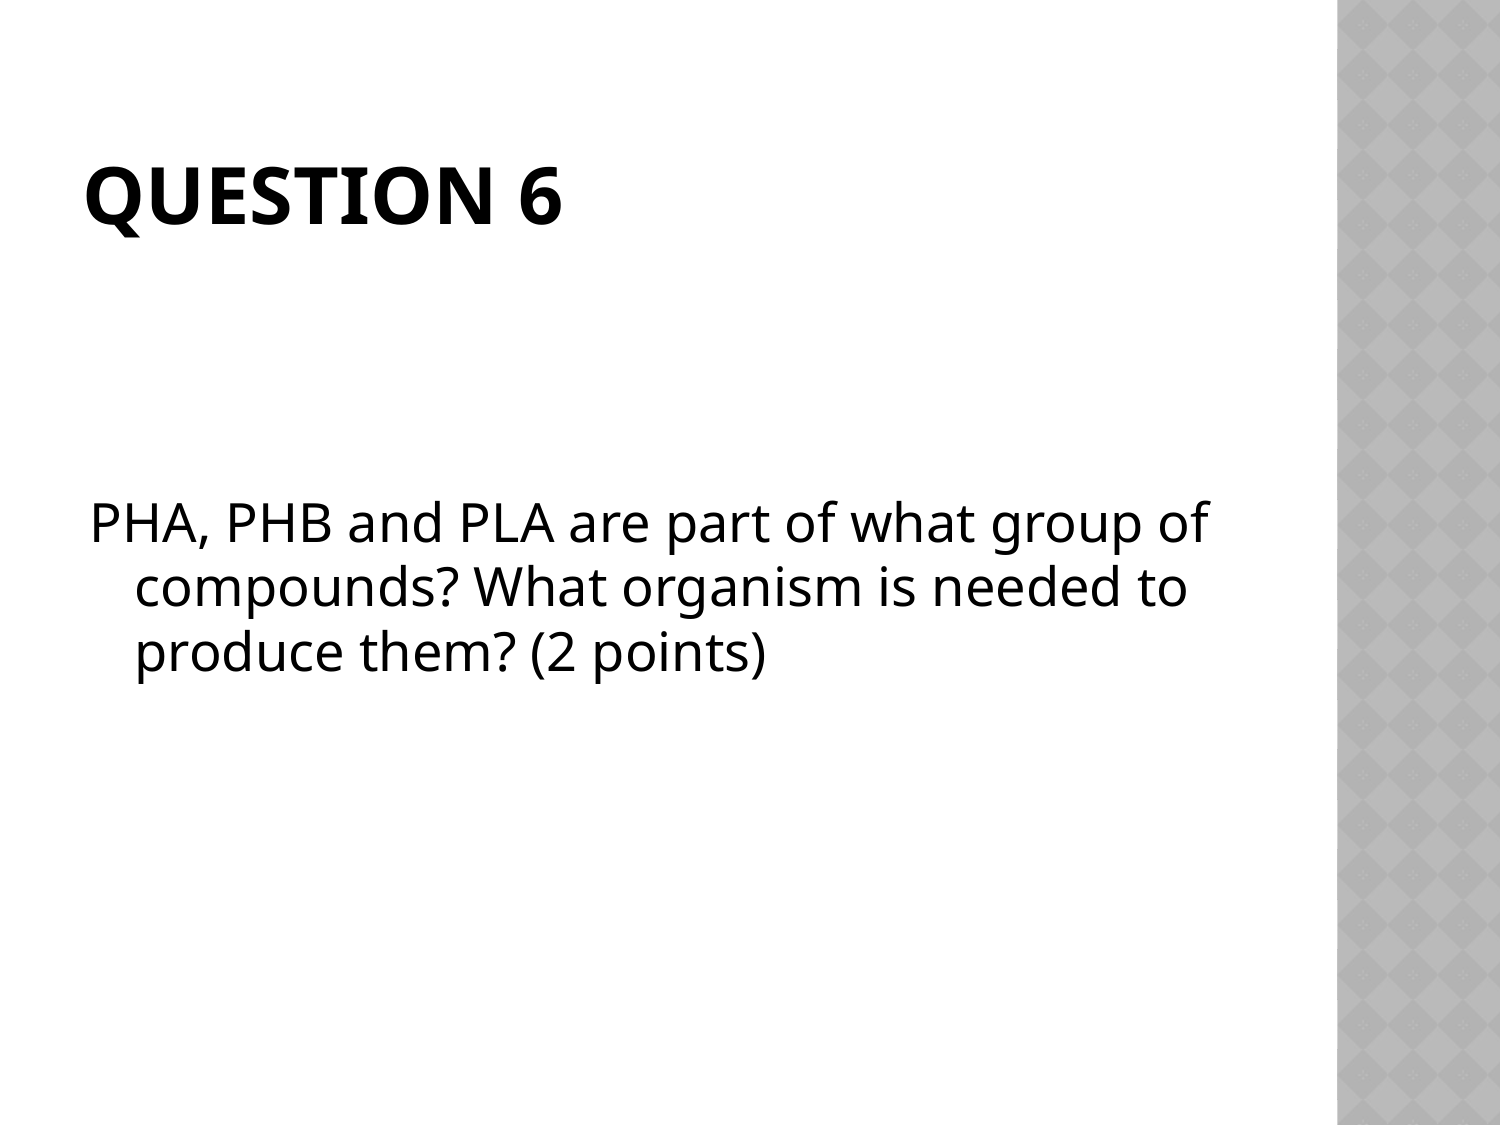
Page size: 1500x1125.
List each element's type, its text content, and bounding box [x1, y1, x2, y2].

title Question 6 [75, 52, 1263, 240]
list PHA, PHB and PLA are part of what group of compounds? What organism is needed to produce them? (2 points) [75, 480, 1263, 1059]
